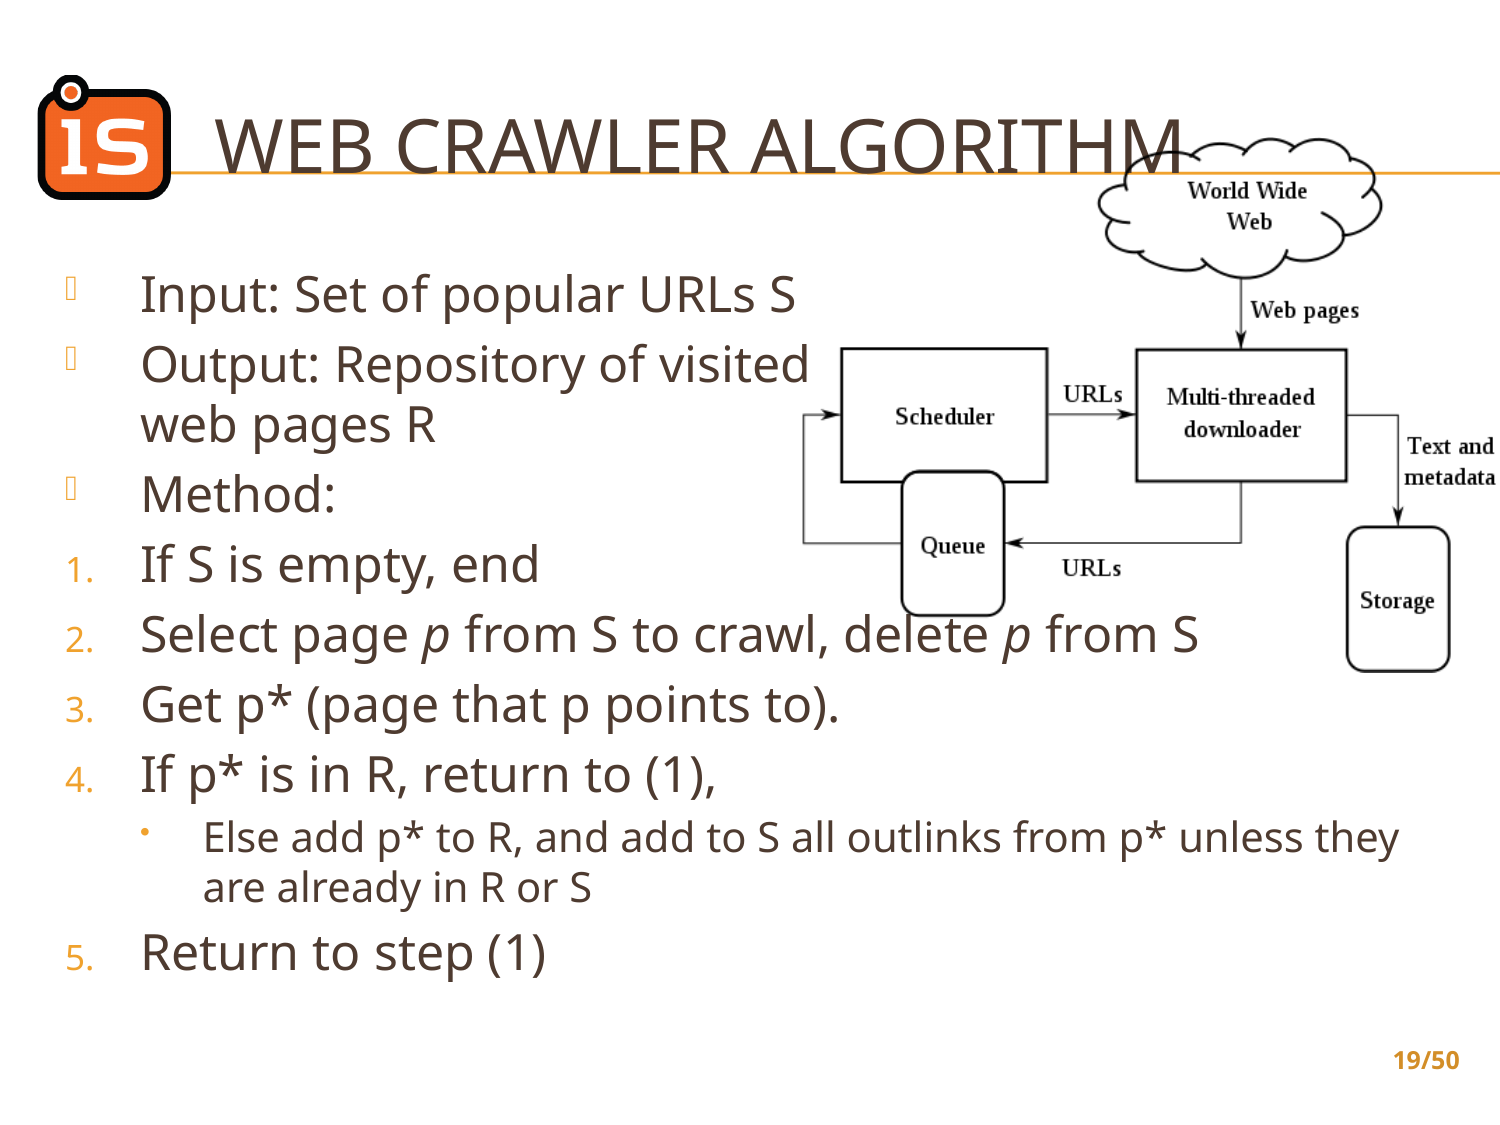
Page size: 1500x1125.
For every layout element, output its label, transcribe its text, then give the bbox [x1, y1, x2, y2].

picture [37, 75, 171, 200]
picture [799, 137, 1500, 673]
title Web Crawler Algorithm [200, 75, 1475, 213]
slide_number 19/50 [1350, 1037, 1475, 1079]
list Input: Set of popular URLs S Output: Repository of visited web pages R Method: If S is empty, end Select page p from S to crawl, delete p from S Get p* (page that p points to). If p* is in R, return to (1), Else add p* to R, and add to S all outlinks from p* unless they are already in R or S Return to step (1) [49, 254, 1476, 998]
